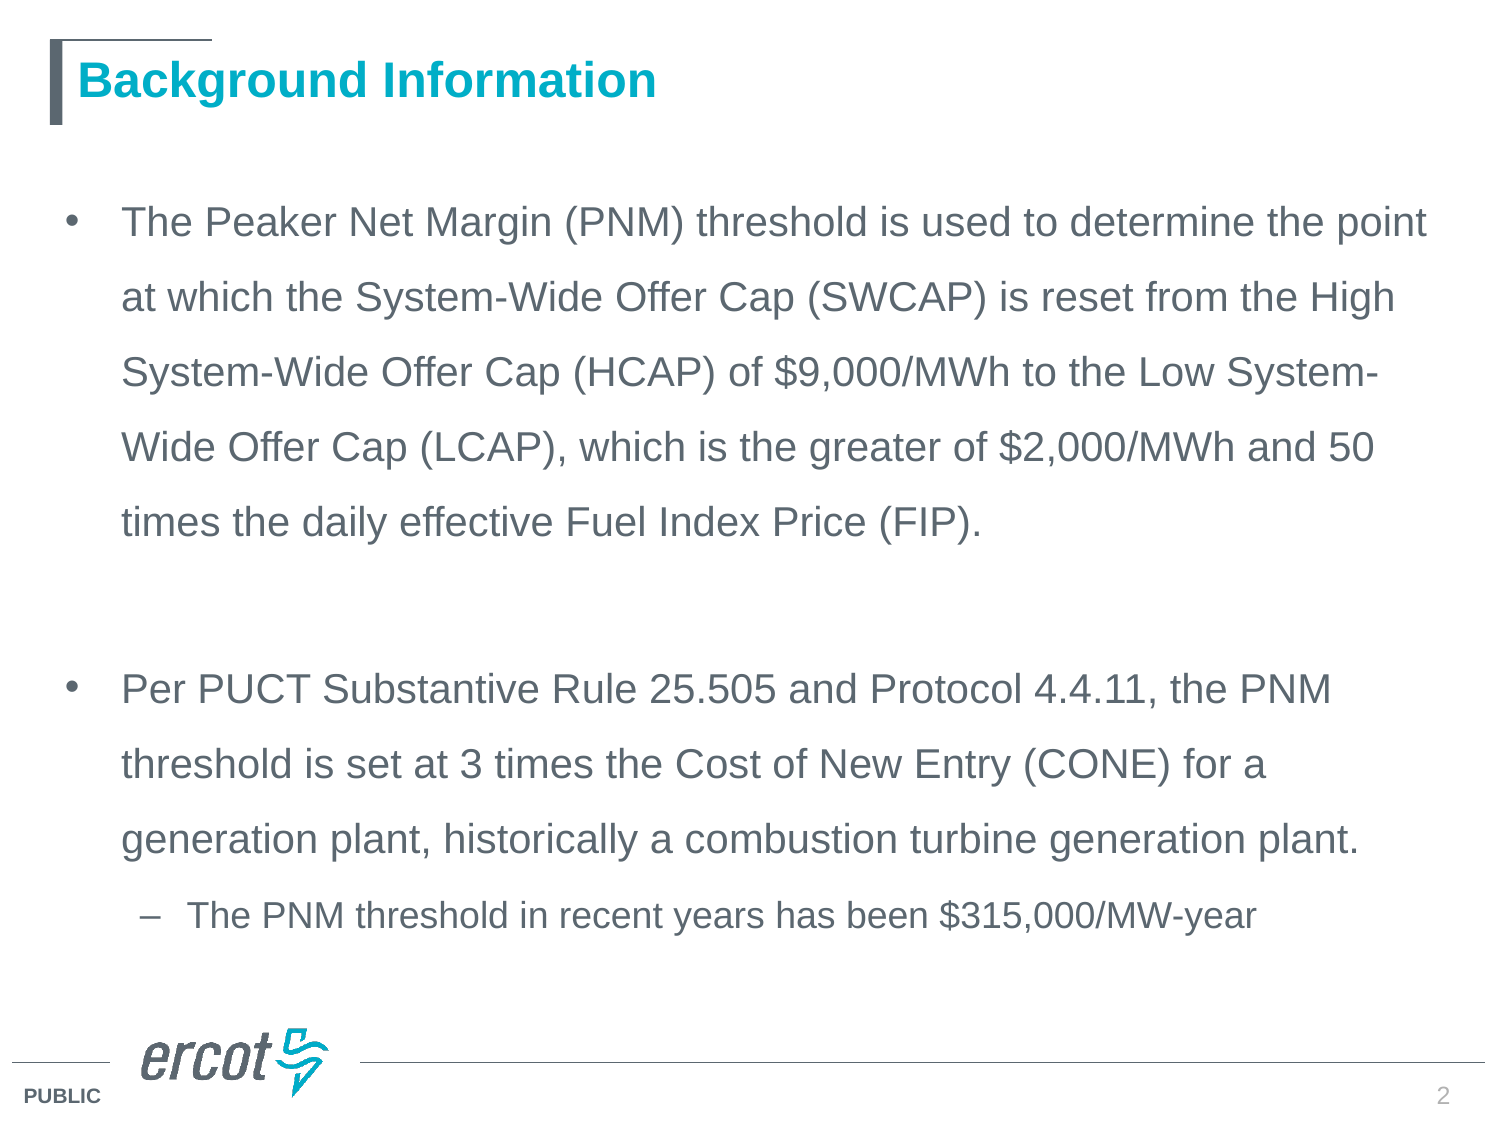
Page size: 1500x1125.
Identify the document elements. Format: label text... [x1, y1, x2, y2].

picture [137, 1024, 332, 1100]
title Background Information [62, 39, 1450, 125]
slide_number 2 [1400, 1076, 1488, 1113]
list The Peaker Net Margin (PNM) threshold is used to determine the point at which the System-Wide Offer Cap (SWCAP) is reset from the High System-Wide Offer Cap (HCAP) of $9,000/MWh to the Low System-Wide Offer Cap (LCAP), which is the greater of $2,000/MWh and 50 times the daily effective Fuel Index Price (FIP). Per PUCT Substantive Rule 25.505 and Protocol 4.4.11, the PNM threshold is set at 3 times the Cost of New Entry (CONE) for a generation plant, historically a combustion turbine generation plant. The PNM threshold in recent years has been $315,000/MW-year [50, 162, 1450, 963]
